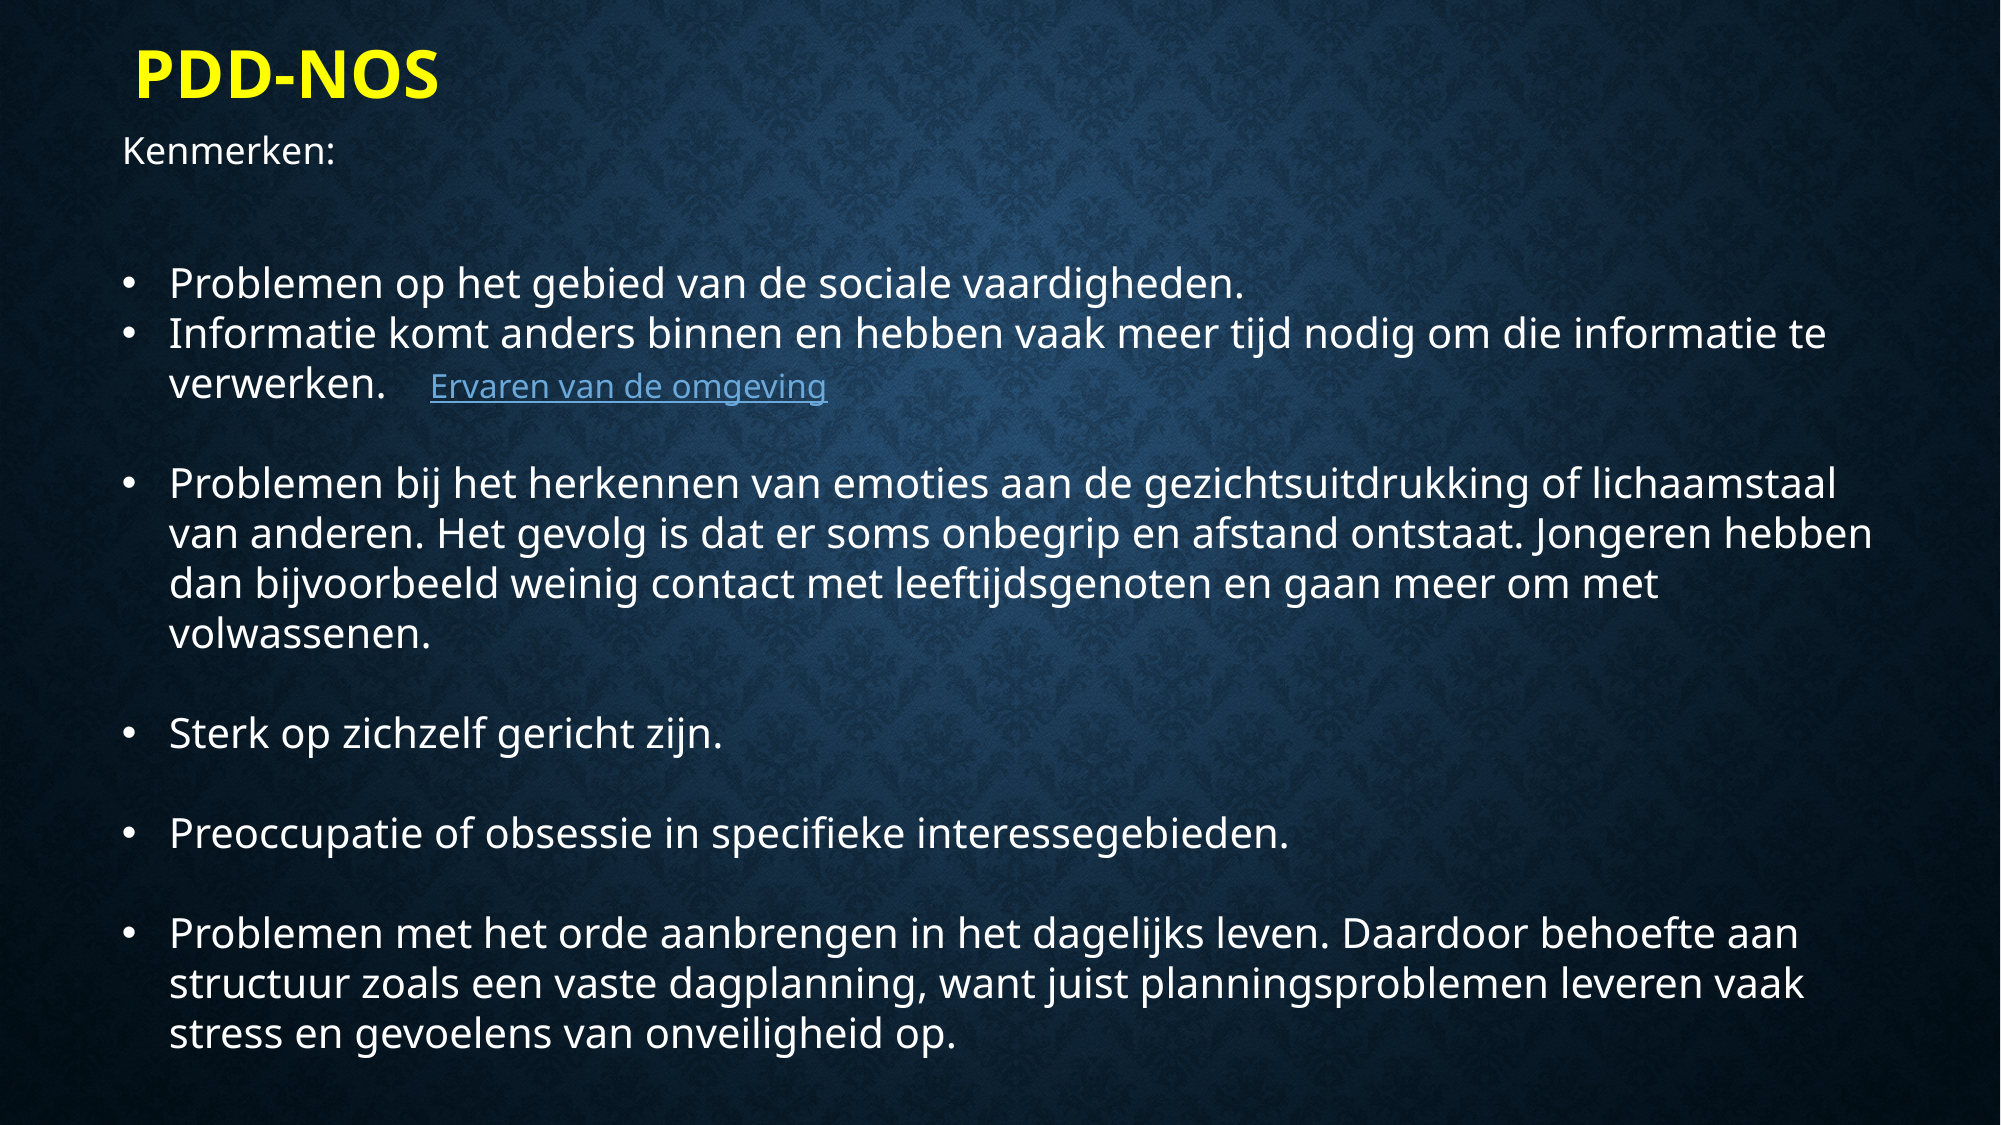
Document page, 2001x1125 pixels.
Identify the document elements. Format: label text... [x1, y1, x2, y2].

text_box Kenmerken: [107, 120, 386, 180]
text_box PDD-NOS [99, 24, 456, 119]
text_box Problemen op het gebied van de sociale vaardigheden. Informatie komt anders binnen en hebben vaak meer tijd nodig om die informatie te verwerken. Ervaren van de omgeving Problemen bij het herkennen van emoties aan de gezichtsuitdrukking of lichaamstaal van anderen. Het gevolg is dat er soms onbegrip en afstand ontstaat. Jongeren hebben dan bijvoorbeeld weinig contact met leeftijdsgenoten en gaan meer om met volwassenen. Sterk op zichzelf gericht zijn. Preoccupatie of obsessie in specifieke interessegebieden. Problemen met het orde aanbrengen in het dagelijks leven. Daardoor behoefte aan structuur zoals een vaste dagplanning, want juist planningsproblemen leveren vaak stress en gevoelens van onveiligheid op. [107, 249, 1929, 1065]
